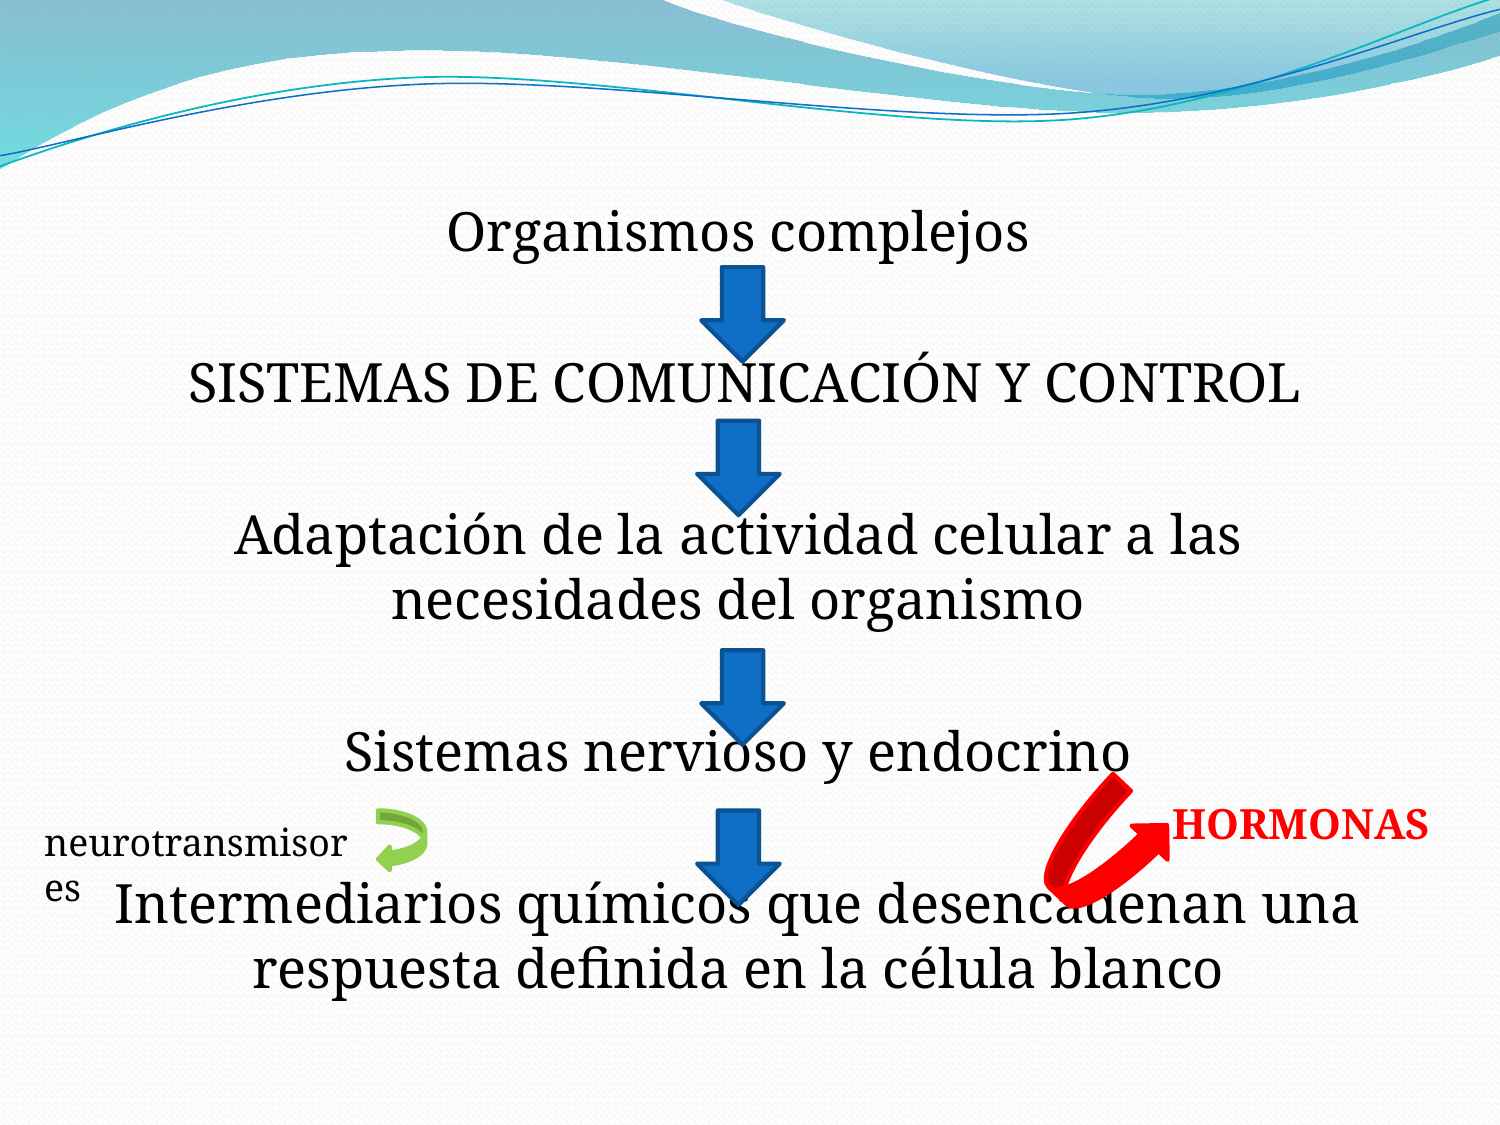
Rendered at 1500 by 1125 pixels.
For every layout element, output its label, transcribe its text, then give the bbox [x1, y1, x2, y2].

text_box [695, 808, 782, 908]
text_box [699, 648, 786, 747]
text_box [695, 418, 782, 518]
text_box [699, 265, 786, 364]
list Organismos complejos SISTEMAS DE COMUNICACIÓN Y CONTROL Adaptación de la actividad celular a las necesidades del organismo Sistemas nervioso y endocrino Intermediarios químicos que desencadenan una respuesta definida en la célula blanco [63, 189, 1414, 1111]
text_box HORMONAS [1157, 790, 1467, 855]
text_box [375, 808, 428, 873]
text_box [1043, 771, 1170, 909]
text_box neurotransmisores [29, 811, 378, 917]
